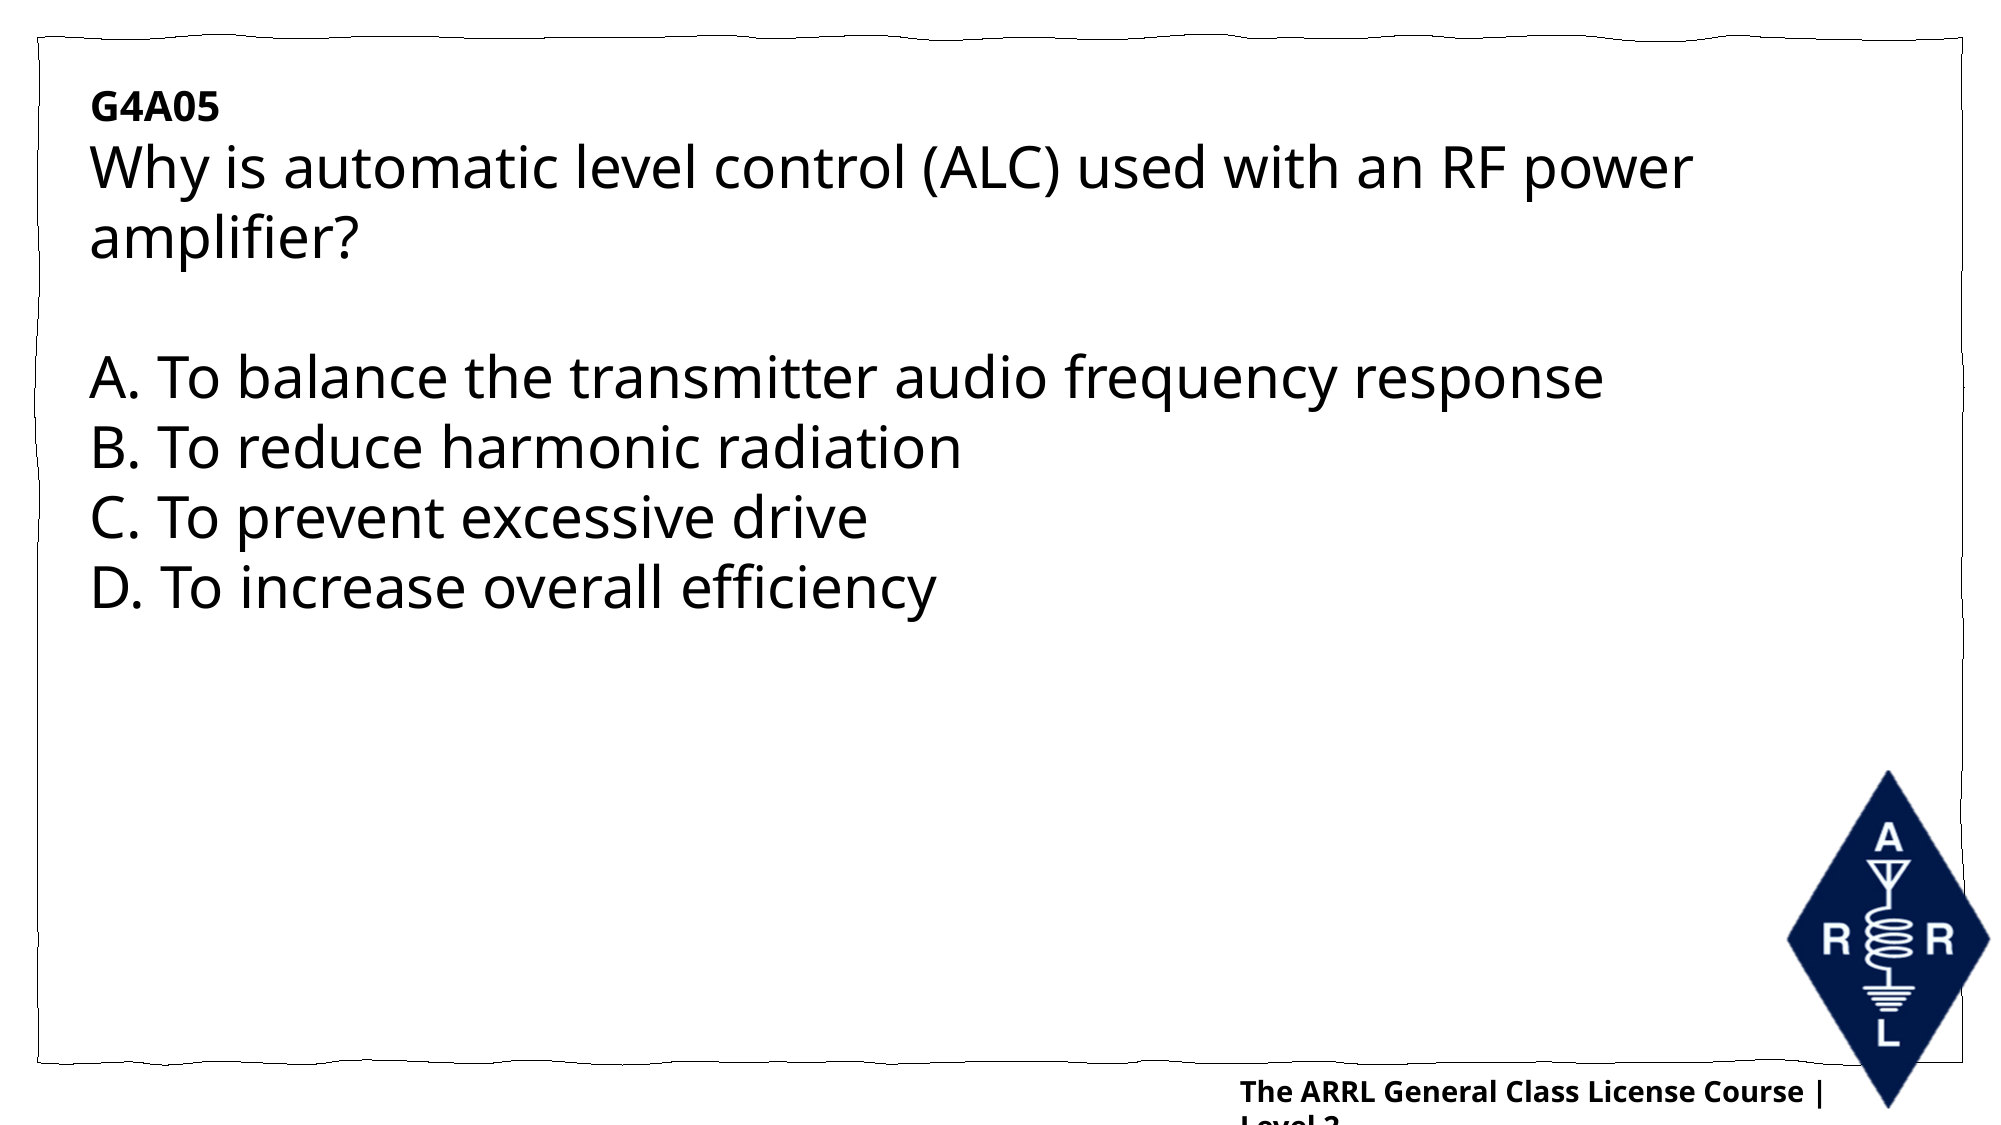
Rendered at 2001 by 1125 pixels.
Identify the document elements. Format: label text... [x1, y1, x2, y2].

text_box G4A05 Why is automatic level control (ALC) used with an RF power amplifier? A. To balance the transmitter audio frequency response B. To reduce harmonic radiation C. To prevent excessive drive D. To increase overall efficiency [75, 72, 1850, 628]
picture [1773, 752, 1999, 1125]
